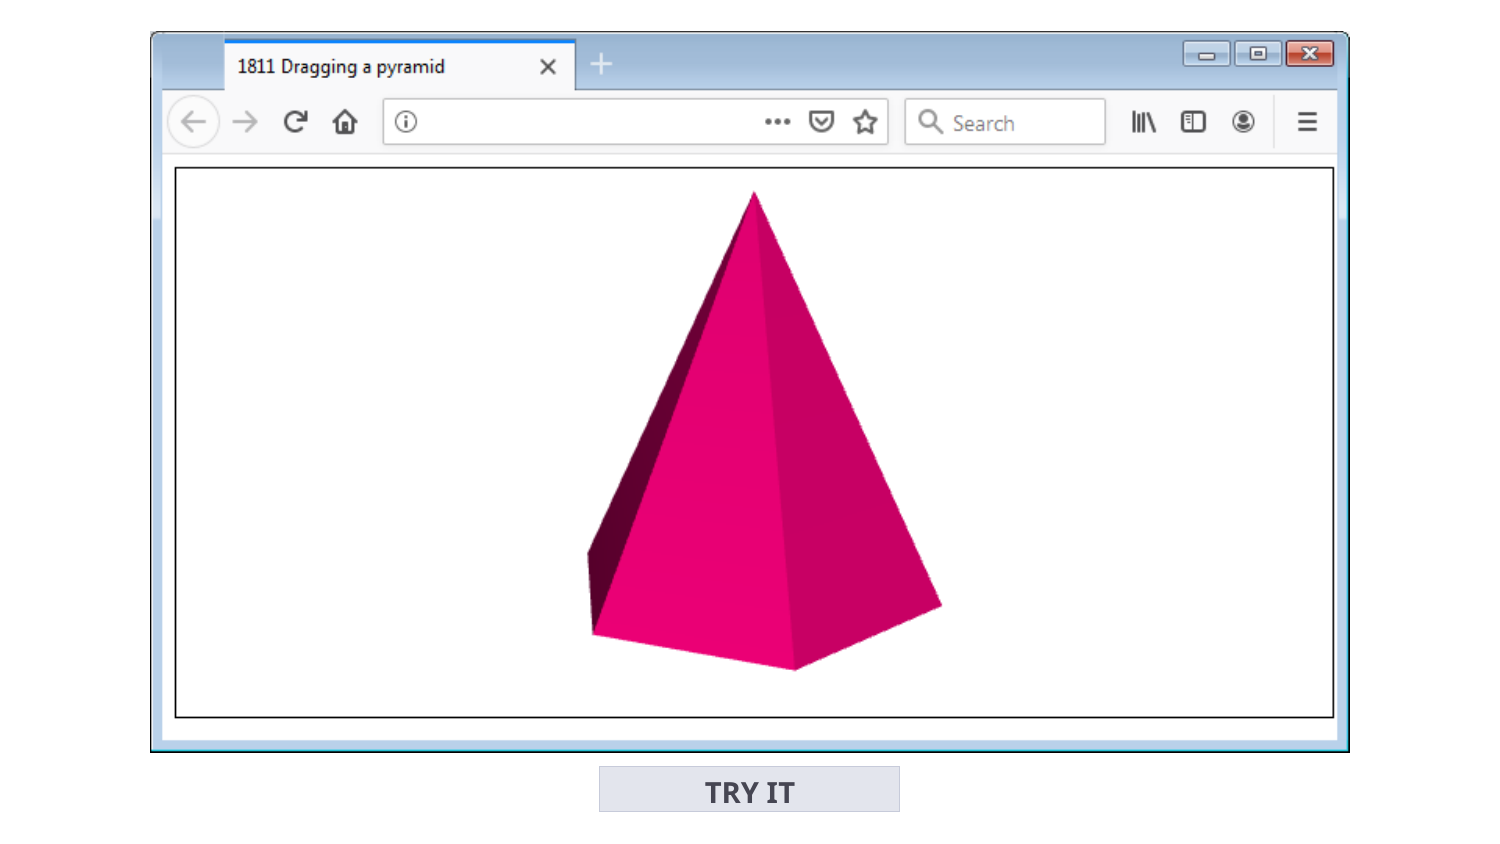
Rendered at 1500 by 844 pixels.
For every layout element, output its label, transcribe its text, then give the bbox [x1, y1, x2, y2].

picture [149, 31, 1351, 753]
text_box TRY IT [599, 766, 900, 812]
